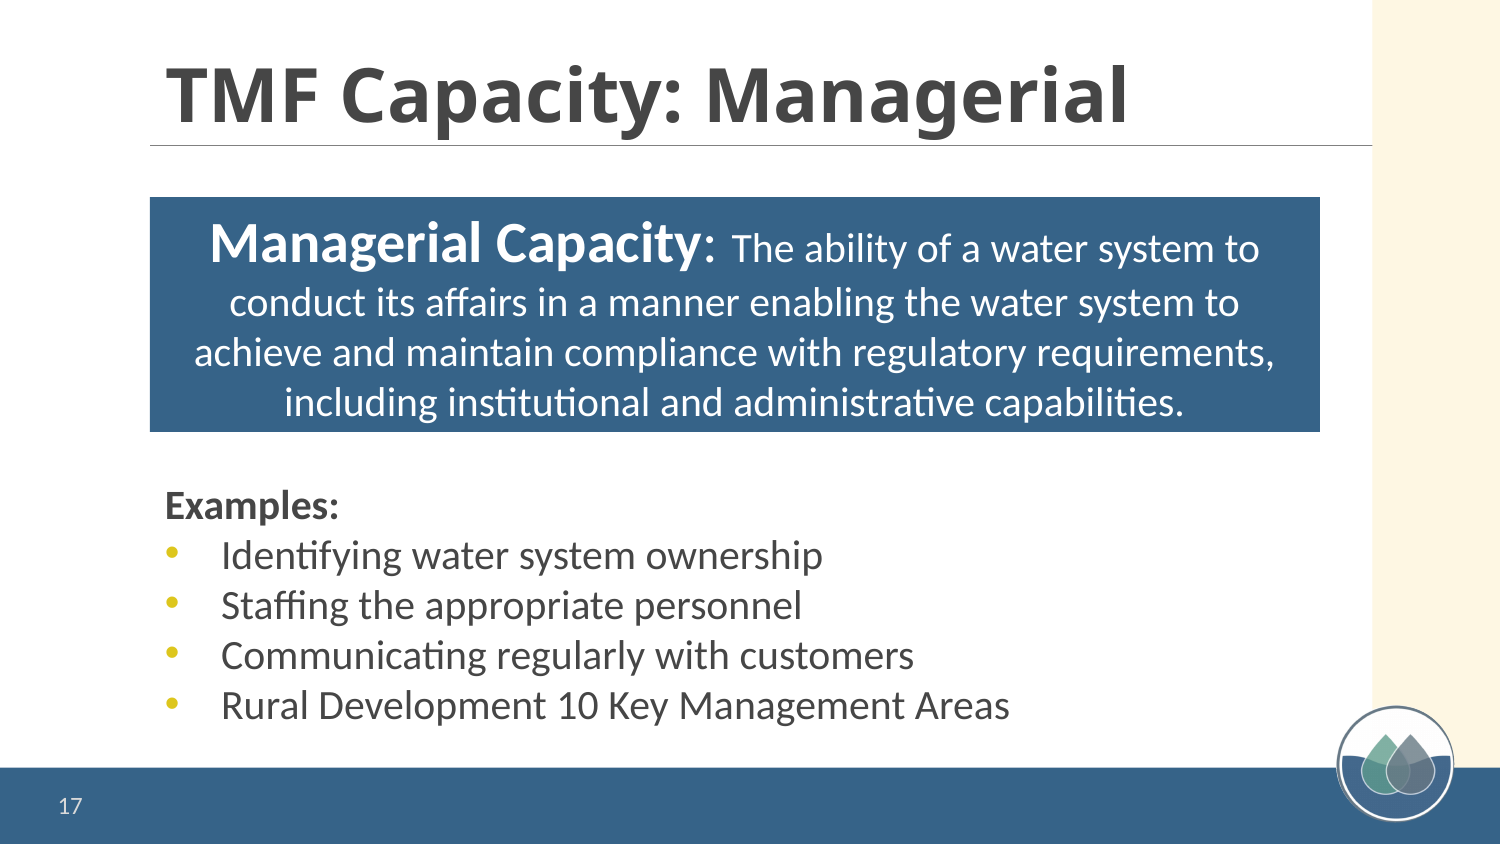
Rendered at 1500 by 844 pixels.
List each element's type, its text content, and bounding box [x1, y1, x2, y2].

text_box Examples: Identifying water system ownership Staffing the appropriate personnel Communicating regularly with customers Rural Development 10 Key Management Areas [149, 470, 1320, 736]
text_box Managerial Capacity: The ability of a water system to conduct its affairs in a manner enabling the water system to achieve and maintain compliance with regulatory requirements, including institutional and administrative capabilities. [149, 197, 1320, 432]
slide_number 17 [16, 782, 124, 828]
title TMF Capacity: Managerial [150, 21, 1373, 146]
